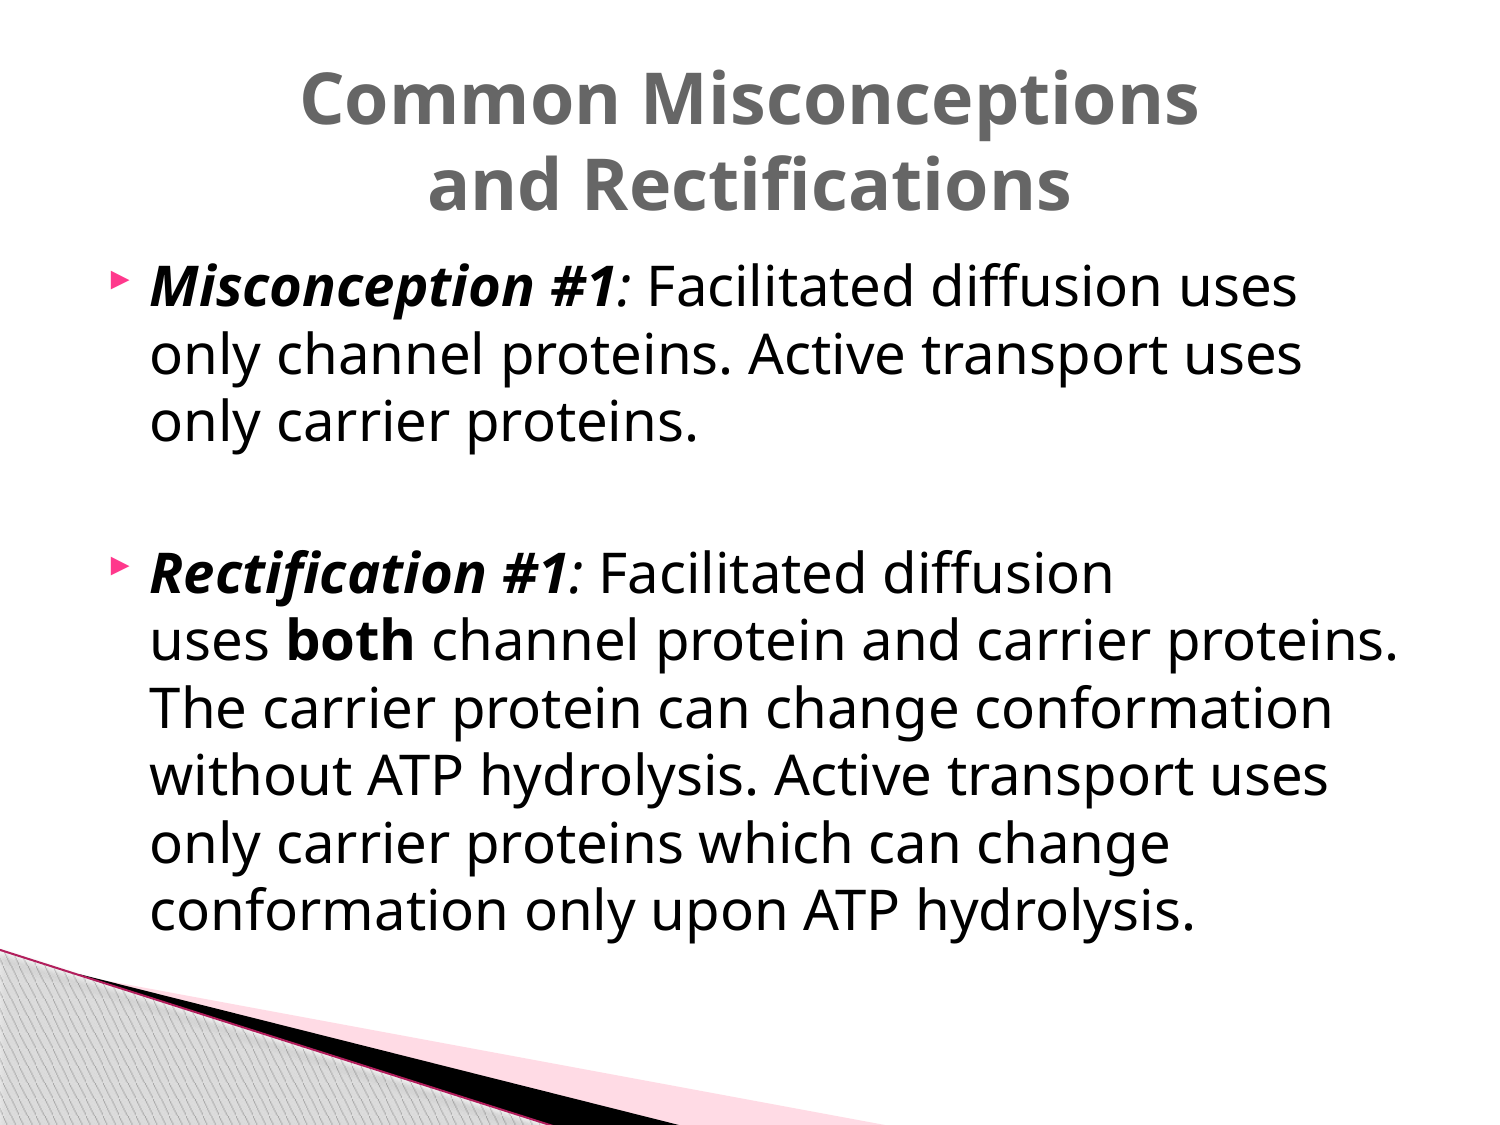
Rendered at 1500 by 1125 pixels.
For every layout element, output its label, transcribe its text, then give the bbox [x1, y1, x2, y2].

title Common Misconceptions and Rectifications [75, 45, 1425, 233]
list Misconception #1: Facilitated diffusion uses only channel proteins. Active transport uses only carrier proteins. Rectification #1: Facilitated diffusion uses both channel protein and carrier proteins. The carrier protein can change conformation without ATP hydrolysis. Active transport uses only carrier proteins which can change conformation only upon ATP hydrolysis. [75, 243, 1425, 986]
